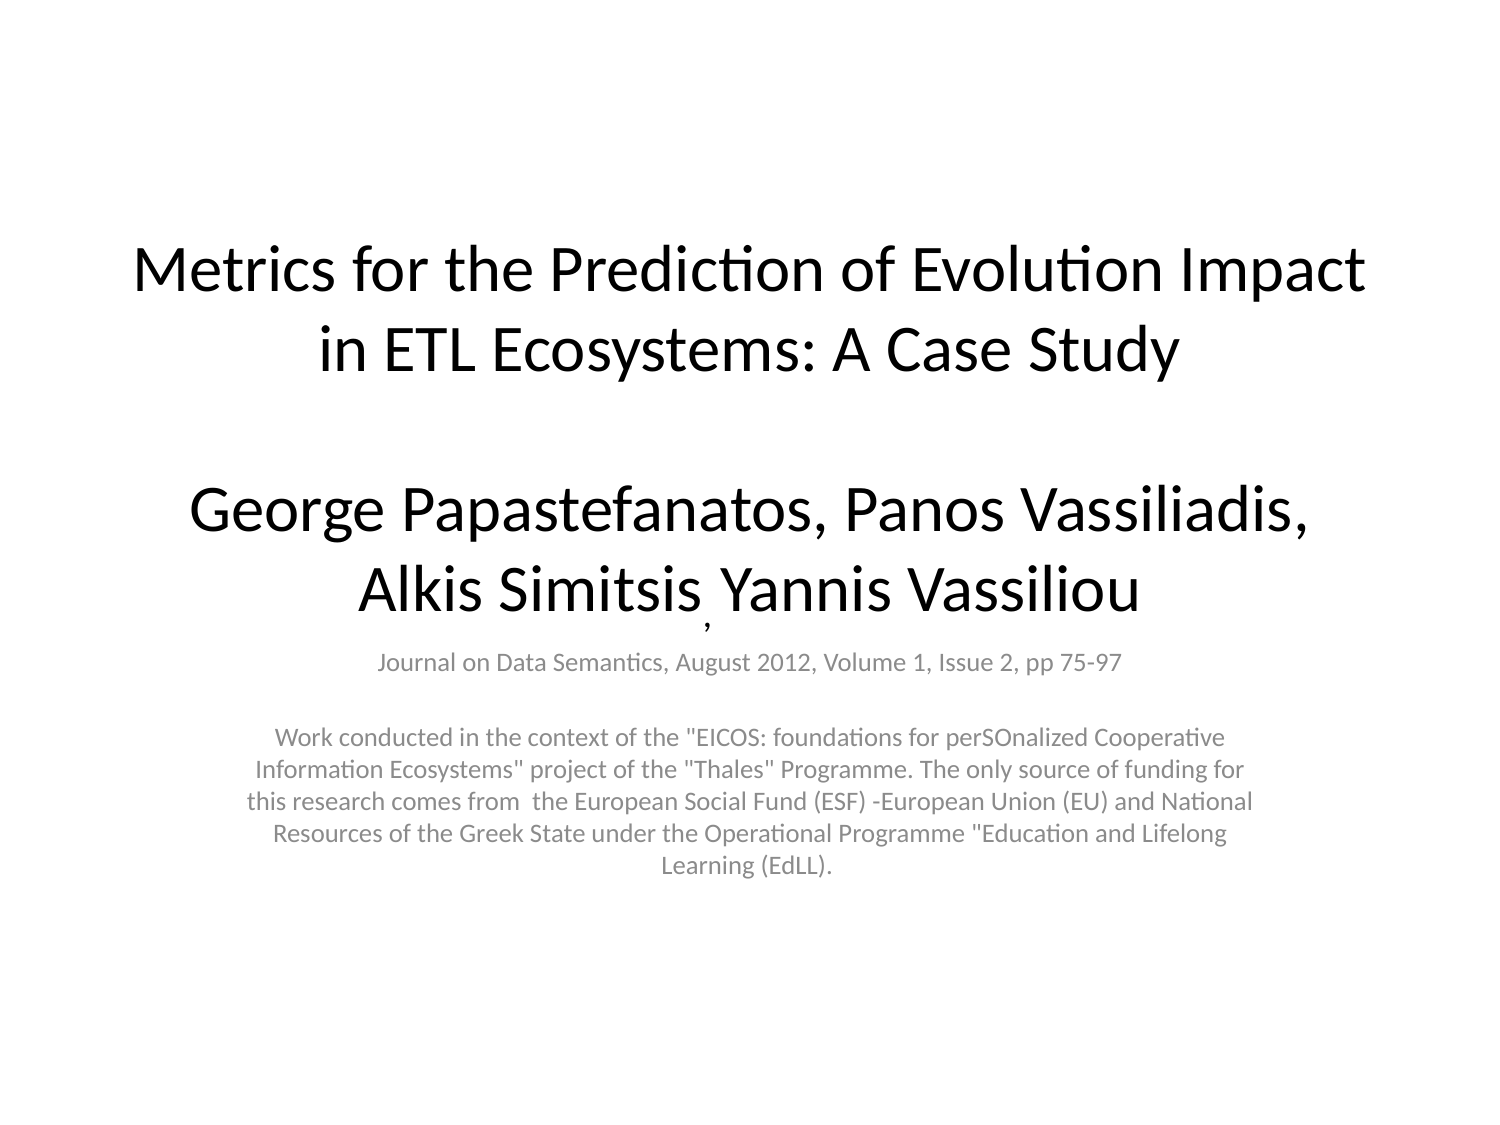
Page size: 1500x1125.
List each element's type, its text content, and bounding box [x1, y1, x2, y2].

title Metrics for the Prediction of Evolution Impact in ETL Ecosystems: A Case Study George Papastefanatos, Panos Vassiliadis, Alkis Simitsis, Yannis Vassiliou [112, 349, 1388, 591]
subtitle Journal on Data Semantics, August 2012, Volume 1, Issue 2, pp 75-97 Work conducted in the context of the "EICOS: foundations for perSOnalized Cooperative Information Ecosystems" project of the "Thales" Programme. The only source of funding for this research comes from the European Social Fund (ESF) -European Union (EU) and National Resources of the Greek State under the Operational Programme "Education and Lifelong Learning (EdLL). [225, 637, 1275, 925]
